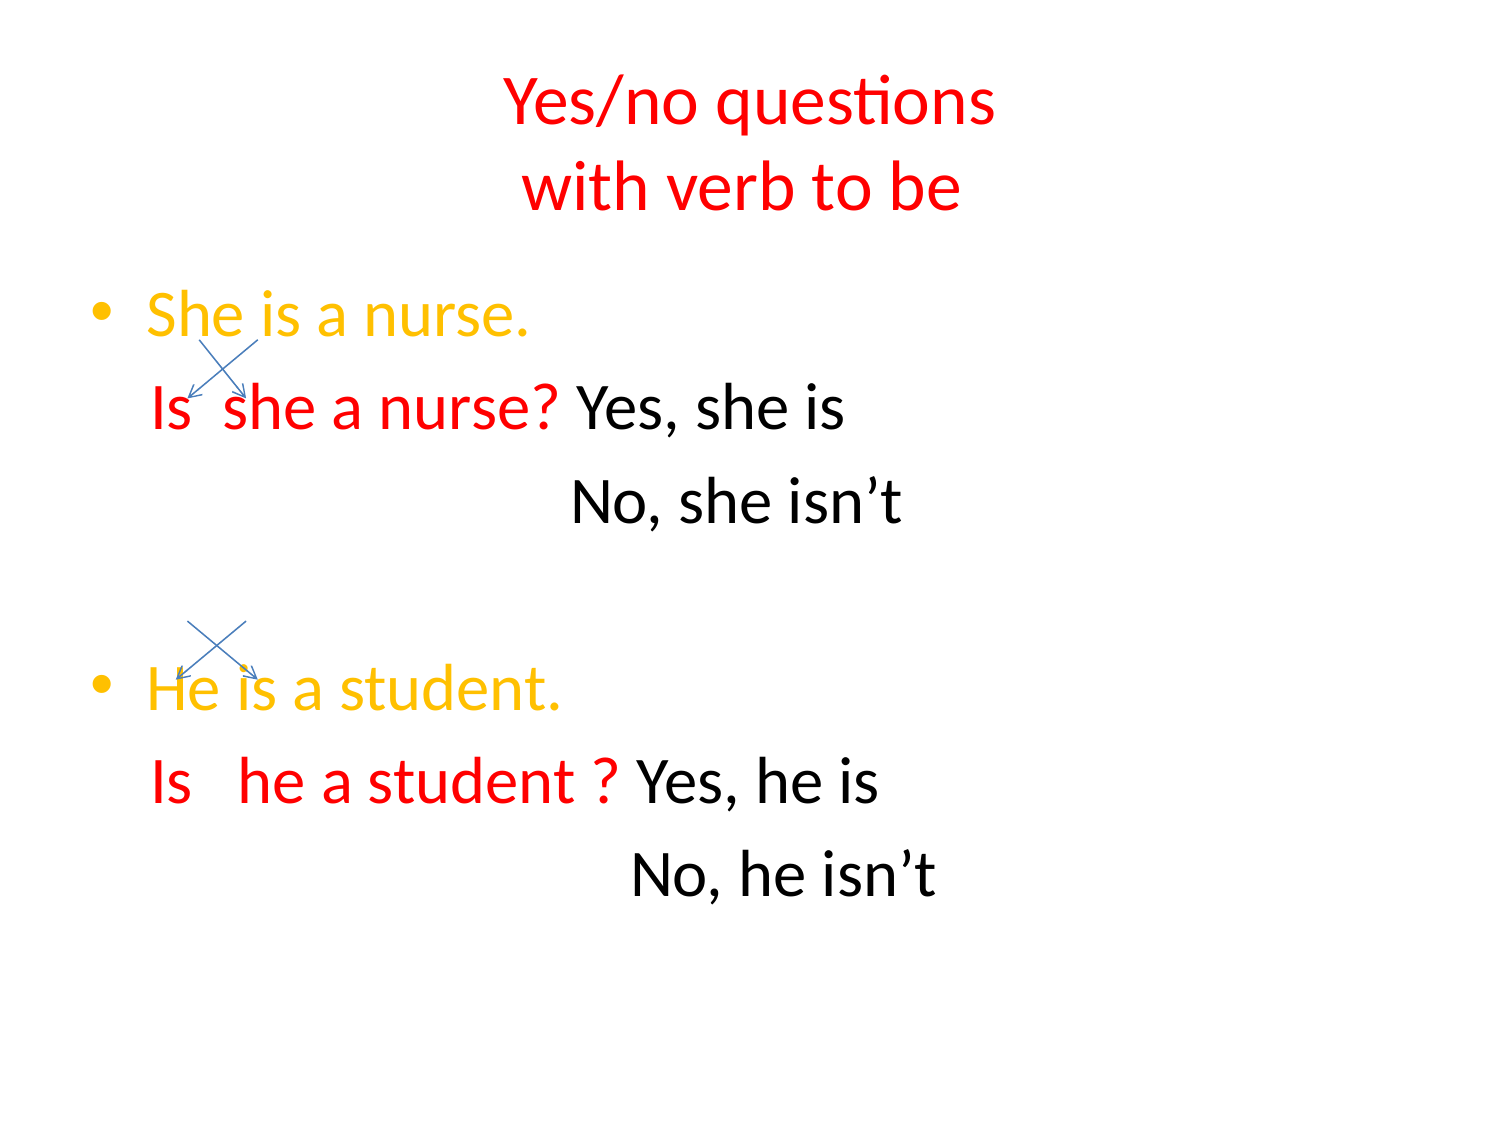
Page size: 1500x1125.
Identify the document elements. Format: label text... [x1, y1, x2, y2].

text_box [187, 620, 259, 680]
list She is a nurse. Is she a nurse? Yes, she is No, she isn’t He is a student. Is he a student ? Yes, he is No, he isn’t [75, 262, 1425, 1005]
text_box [187, 339, 259, 399]
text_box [175, 620, 186, 680]
title Yes/no questions with verb to be [75, 45, 1425, 233]
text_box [193, 345, 253, 393]
